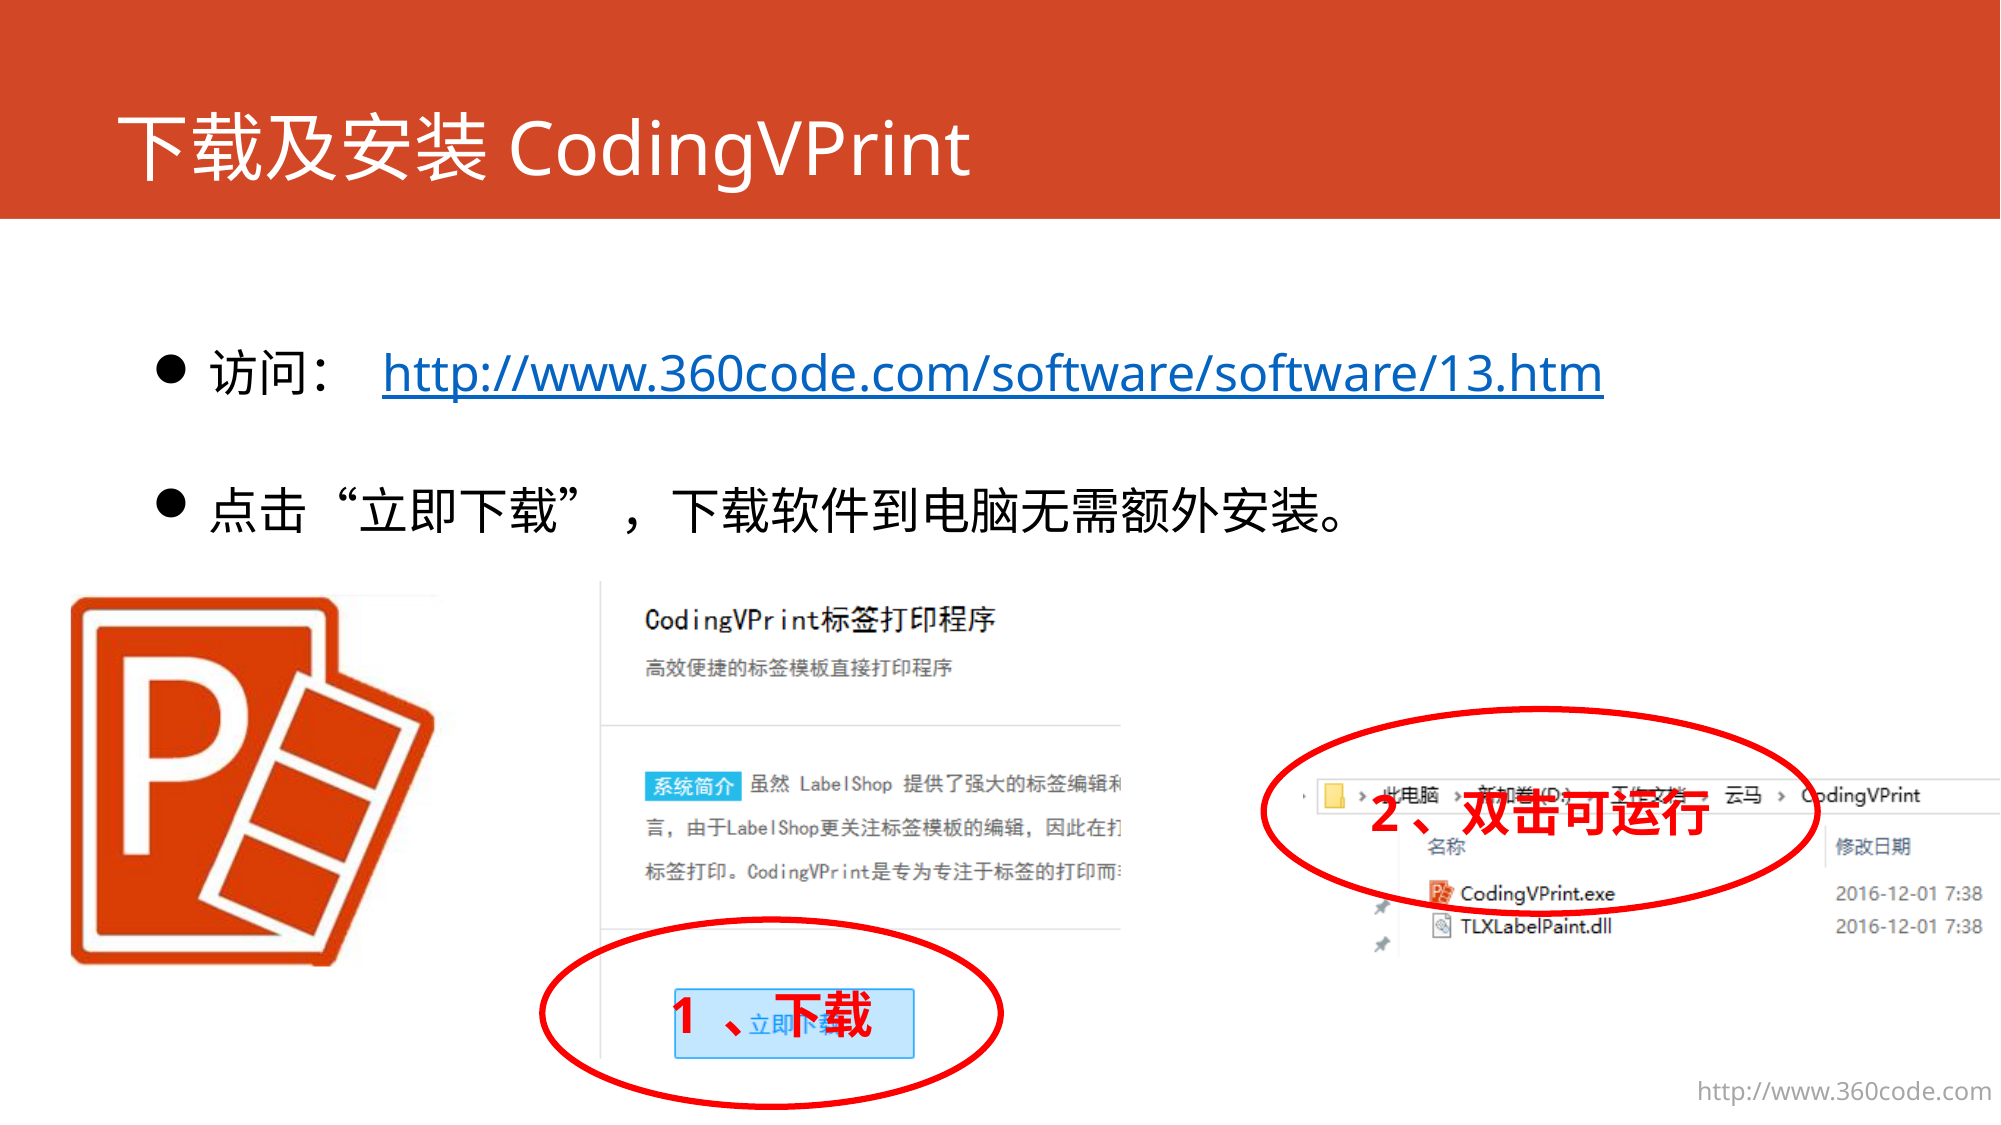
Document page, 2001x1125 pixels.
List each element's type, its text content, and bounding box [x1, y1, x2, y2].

list 访问： http://www.360code.com/software/software/13.htm 点击“立即下载” ，下载软件到电脑无需额外安装。 [137, 299, 1818, 1014]
text_box 2、双击可运行 [1262, 708, 1797, 865]
title 下载及安装CodingVPrint [99, 0, 1863, 199]
picture [70, 581, 1121, 1076]
text_box 1 、下载 [598, 1076, 945, 1108]
picture [1302, 771, 2000, 958]
